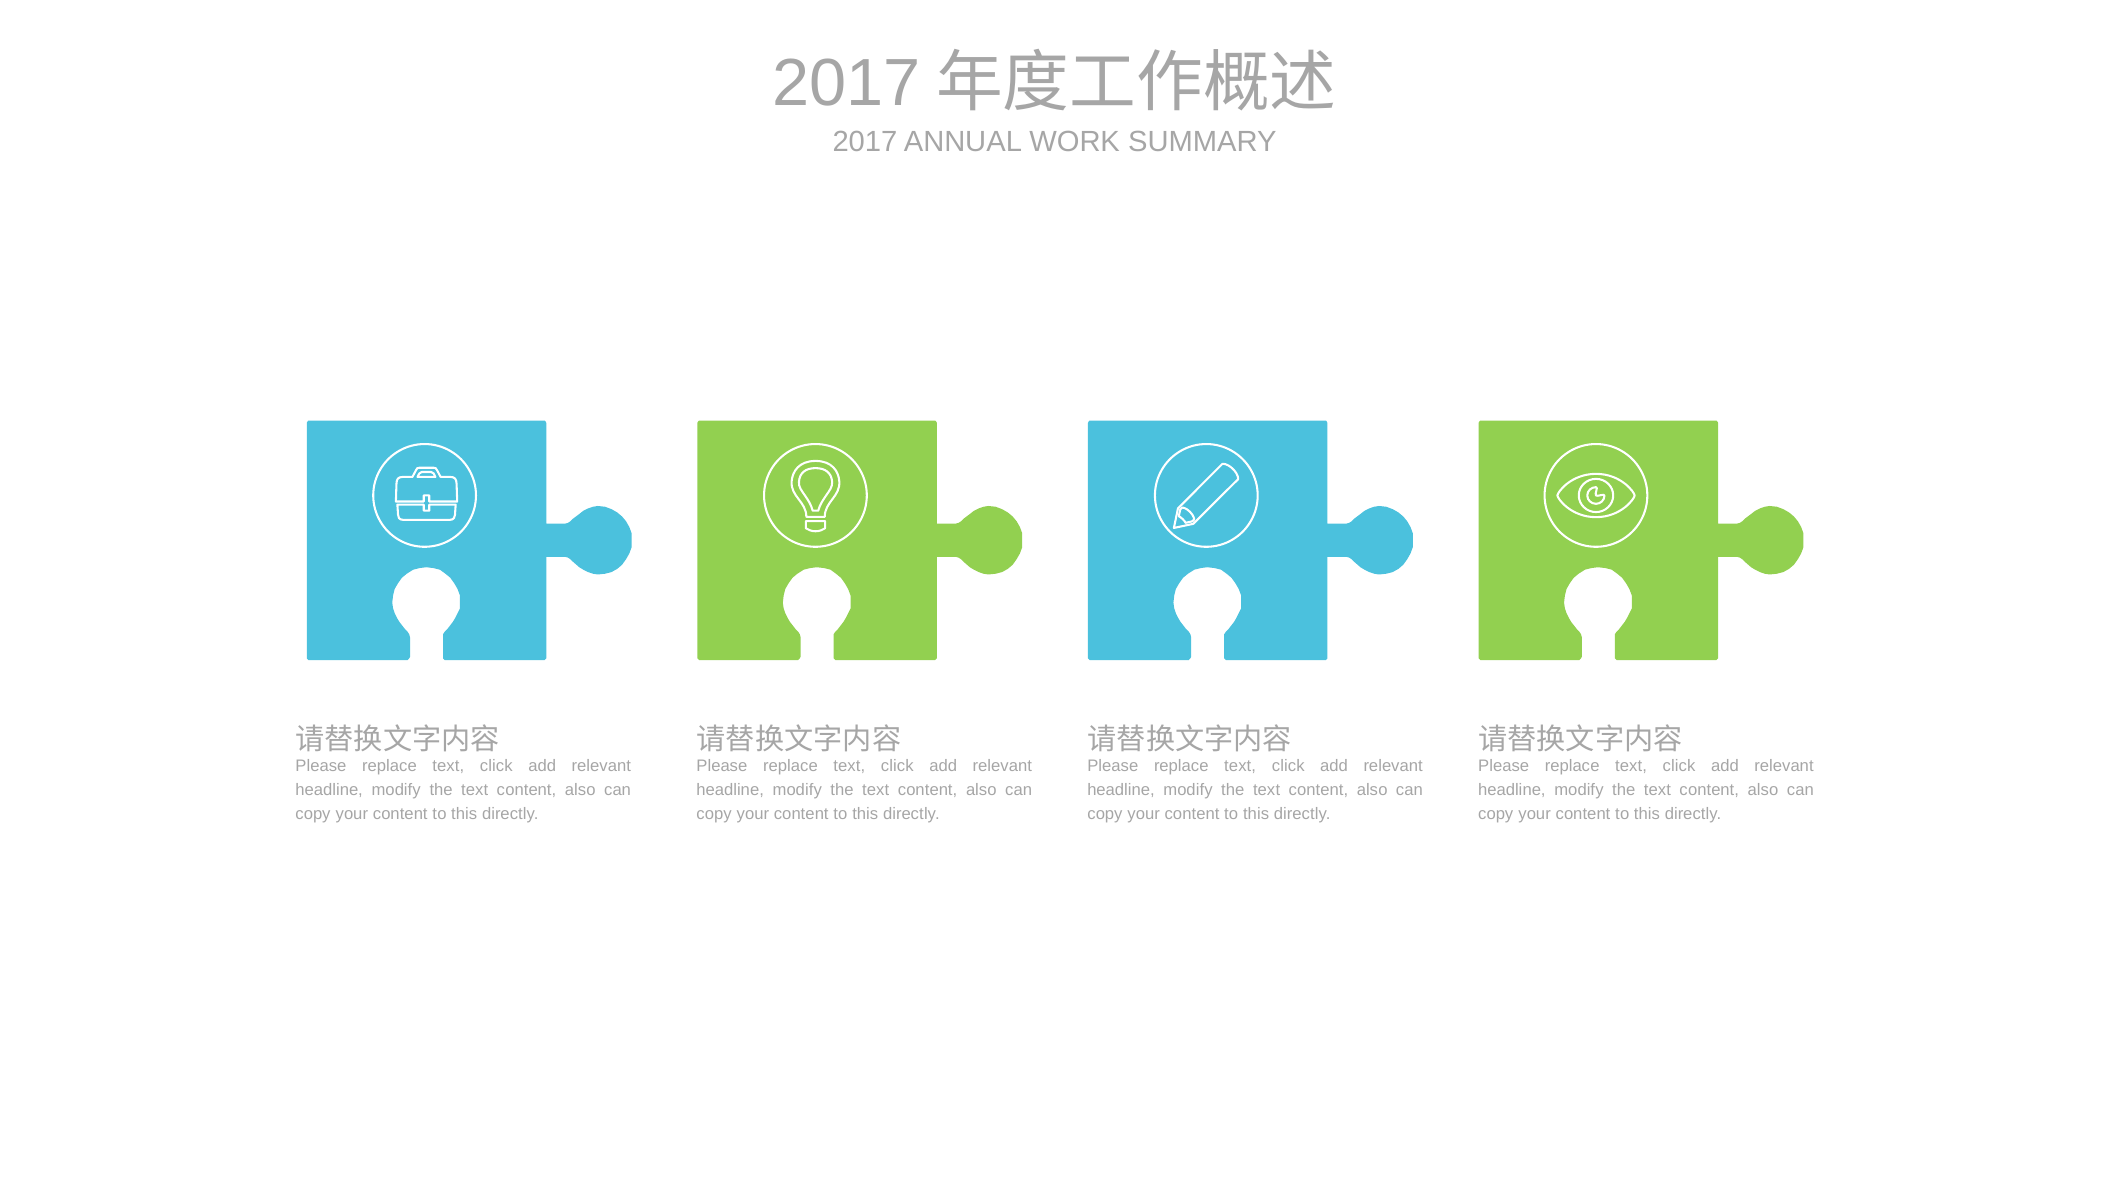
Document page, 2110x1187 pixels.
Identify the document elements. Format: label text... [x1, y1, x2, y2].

text_box Please replace text, click add relevant headline, modify the text content, also can copy your content to this directly. [1087, 750, 1424, 823]
text_box 2017年度工作概述 [730, 38, 1379, 119]
text_box [1087, 420, 1413, 661]
text_box [1478, 420, 1804, 661]
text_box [1154, 444, 1258, 547]
text_box [697, 420, 1023, 661]
text_box Please replace text, click add relevant headline, modify the text content, also can copy your content to this directly. [295, 750, 632, 823]
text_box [764, 444, 867, 547]
text_box [306, 420, 632, 661]
text_box 请替换文字内容 [696, 713, 962, 750]
text_box 请替换文字内容 [1087, 713, 1353, 750]
text_box 请替换文字内容 [1478, 713, 1743, 750]
text_box Please replace text, click add relevant headline, modify the text content, also can copy your content to this directly. [696, 750, 1033, 823]
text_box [373, 444, 476, 547]
text_box Please replace text, click add relevant headline, modify the text content, also can copy your content to this directly. [1478, 750, 1815, 823]
text_box 请替换文字内容 [295, 713, 561, 750]
text_box 2017 ANNUAL WORK SUMMARY [824, 122, 1285, 158]
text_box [1544, 444, 1648, 547]
